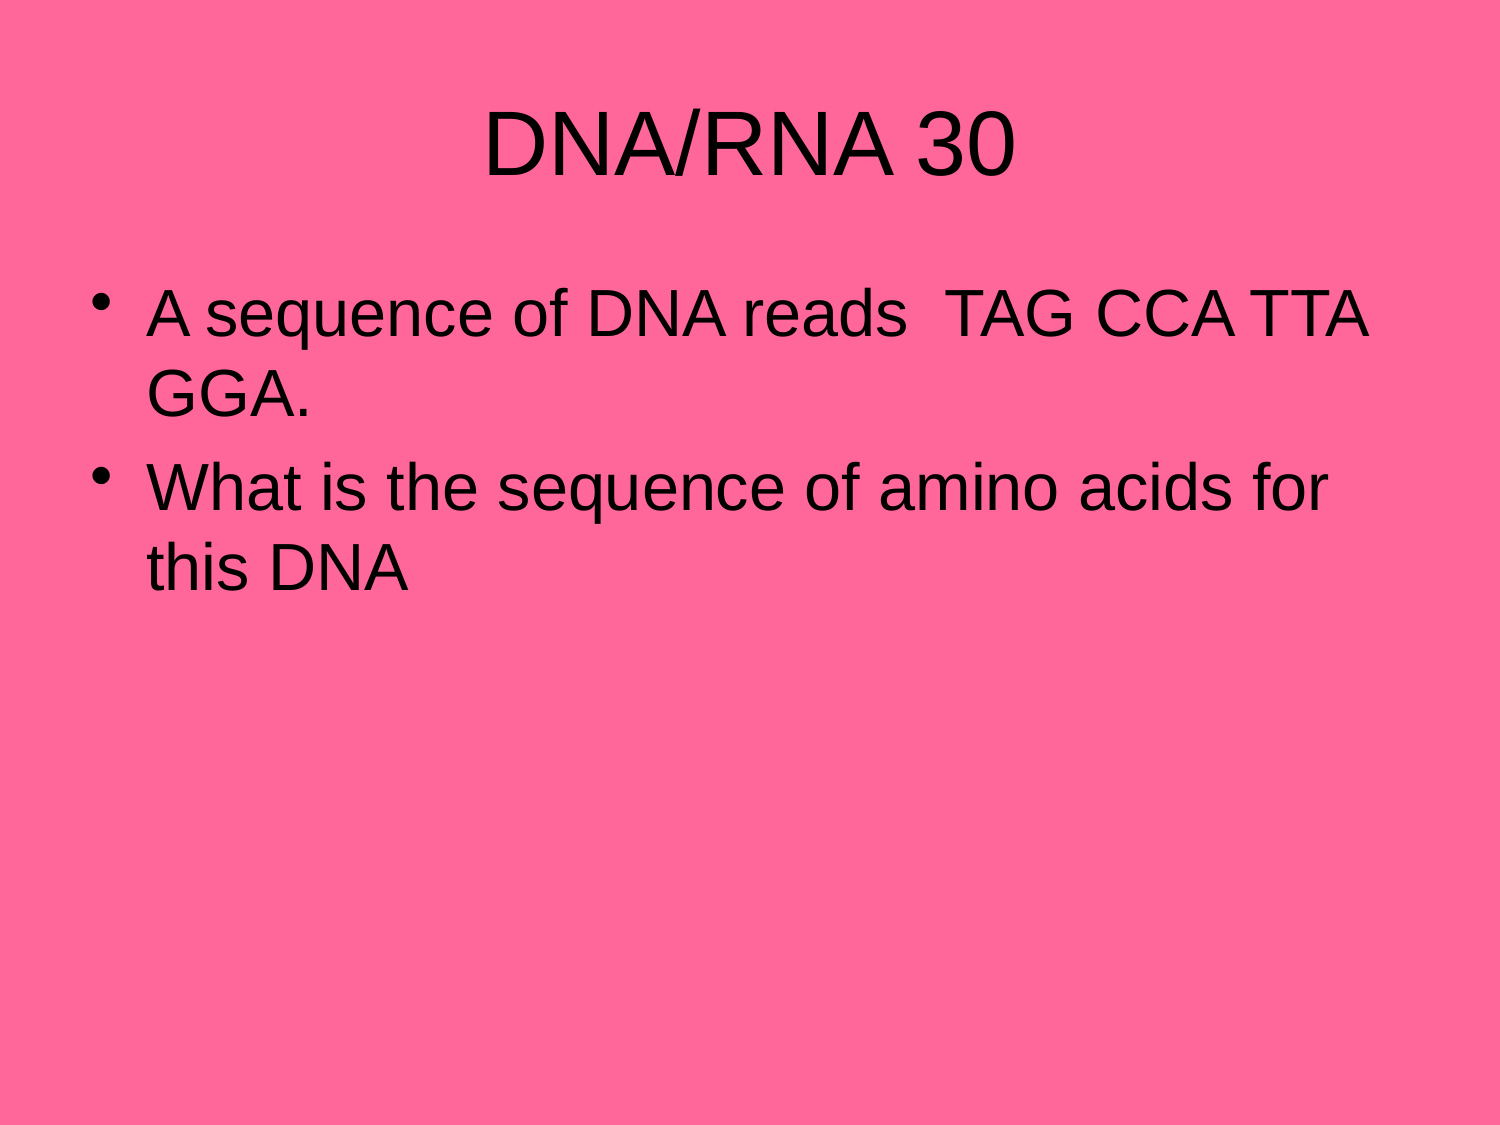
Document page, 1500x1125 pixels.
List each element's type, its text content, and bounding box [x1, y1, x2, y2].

list A sequence of DNA reads TAG CCA TTA GGA. What is the sequence of amino acids for this DNA [74, 262, 1426, 1006]
title DNA/RNA 30 [74, 44, 1426, 233]
